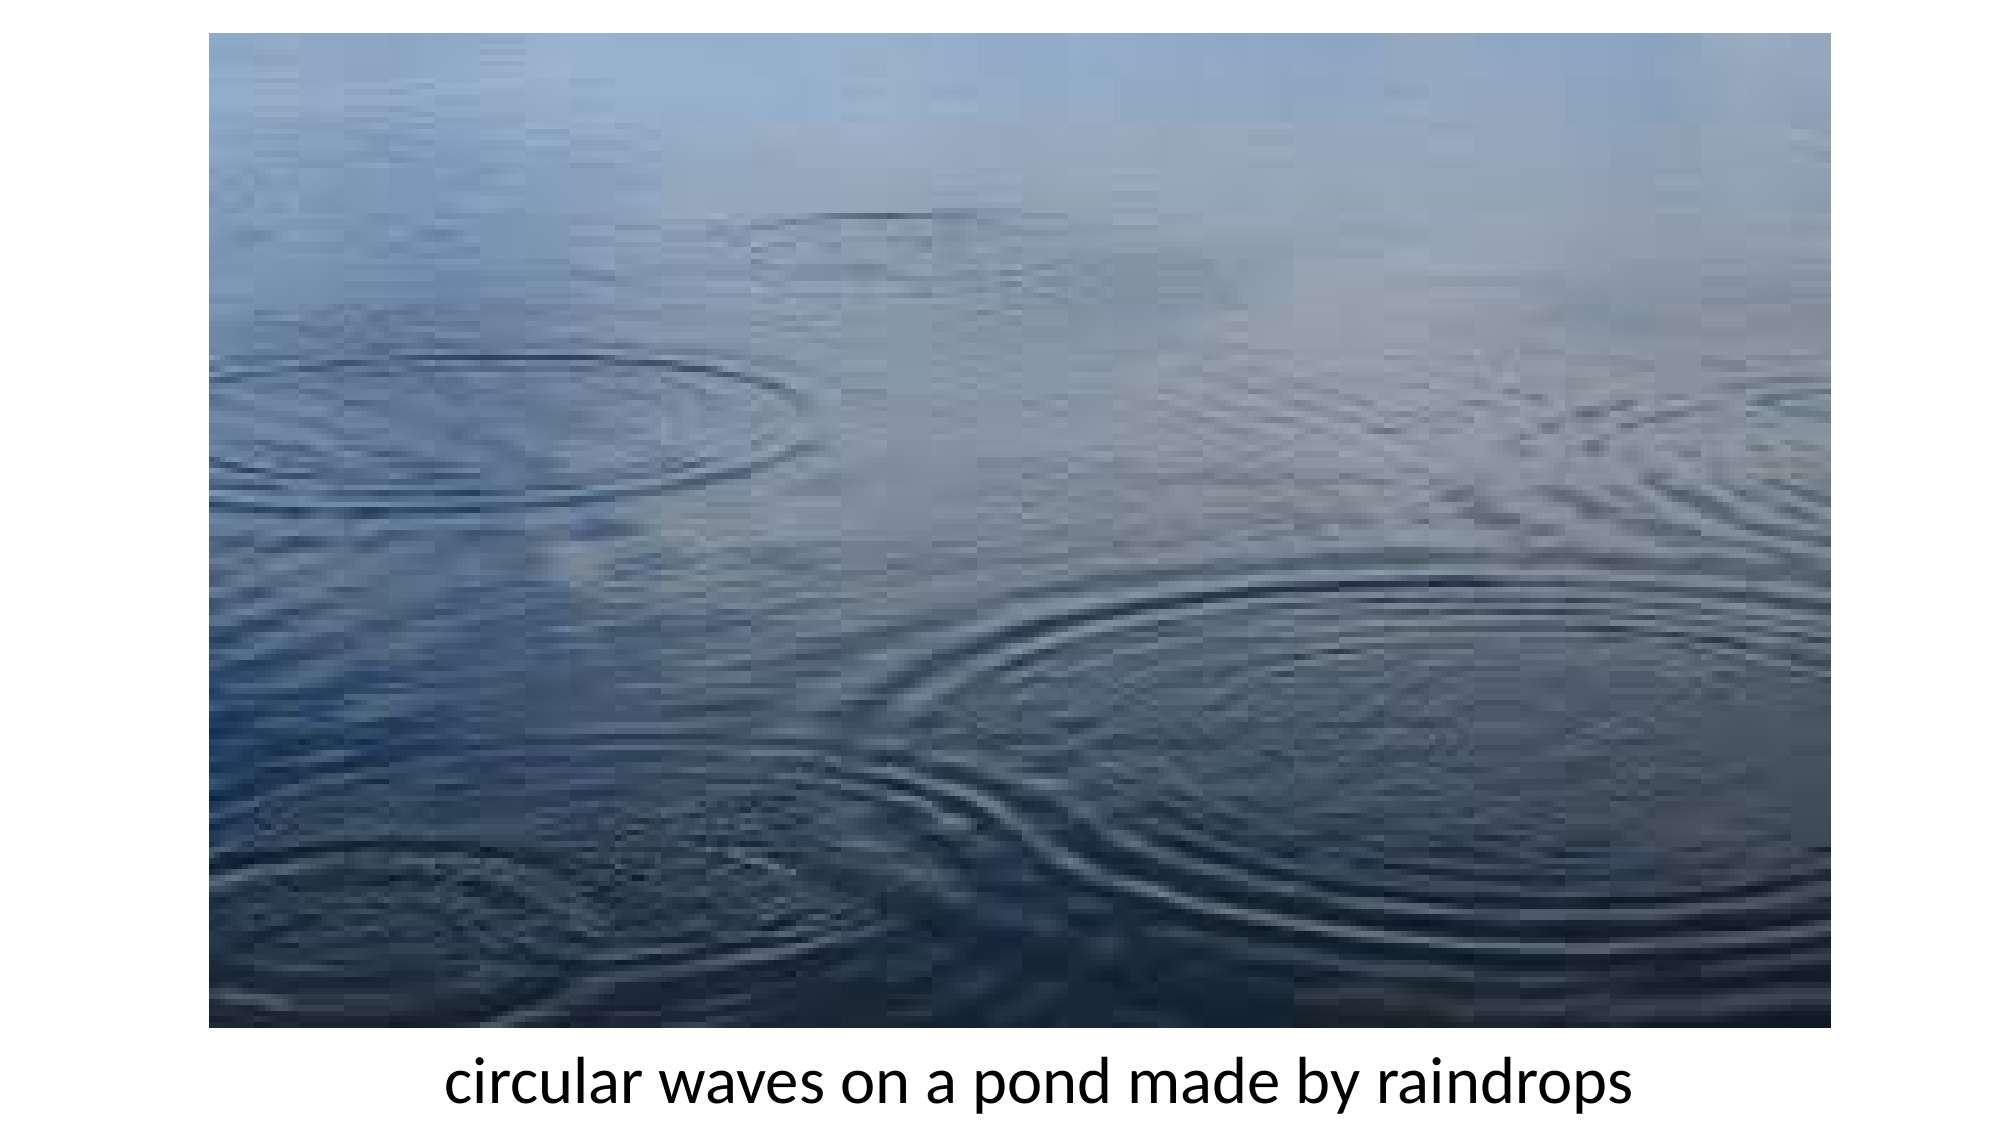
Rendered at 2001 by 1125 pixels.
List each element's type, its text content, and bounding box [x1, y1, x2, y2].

text_box circular waves on a pond made by raindrops [429, 1029, 1650, 1124]
picture [209, 33, 1831, 1028]
